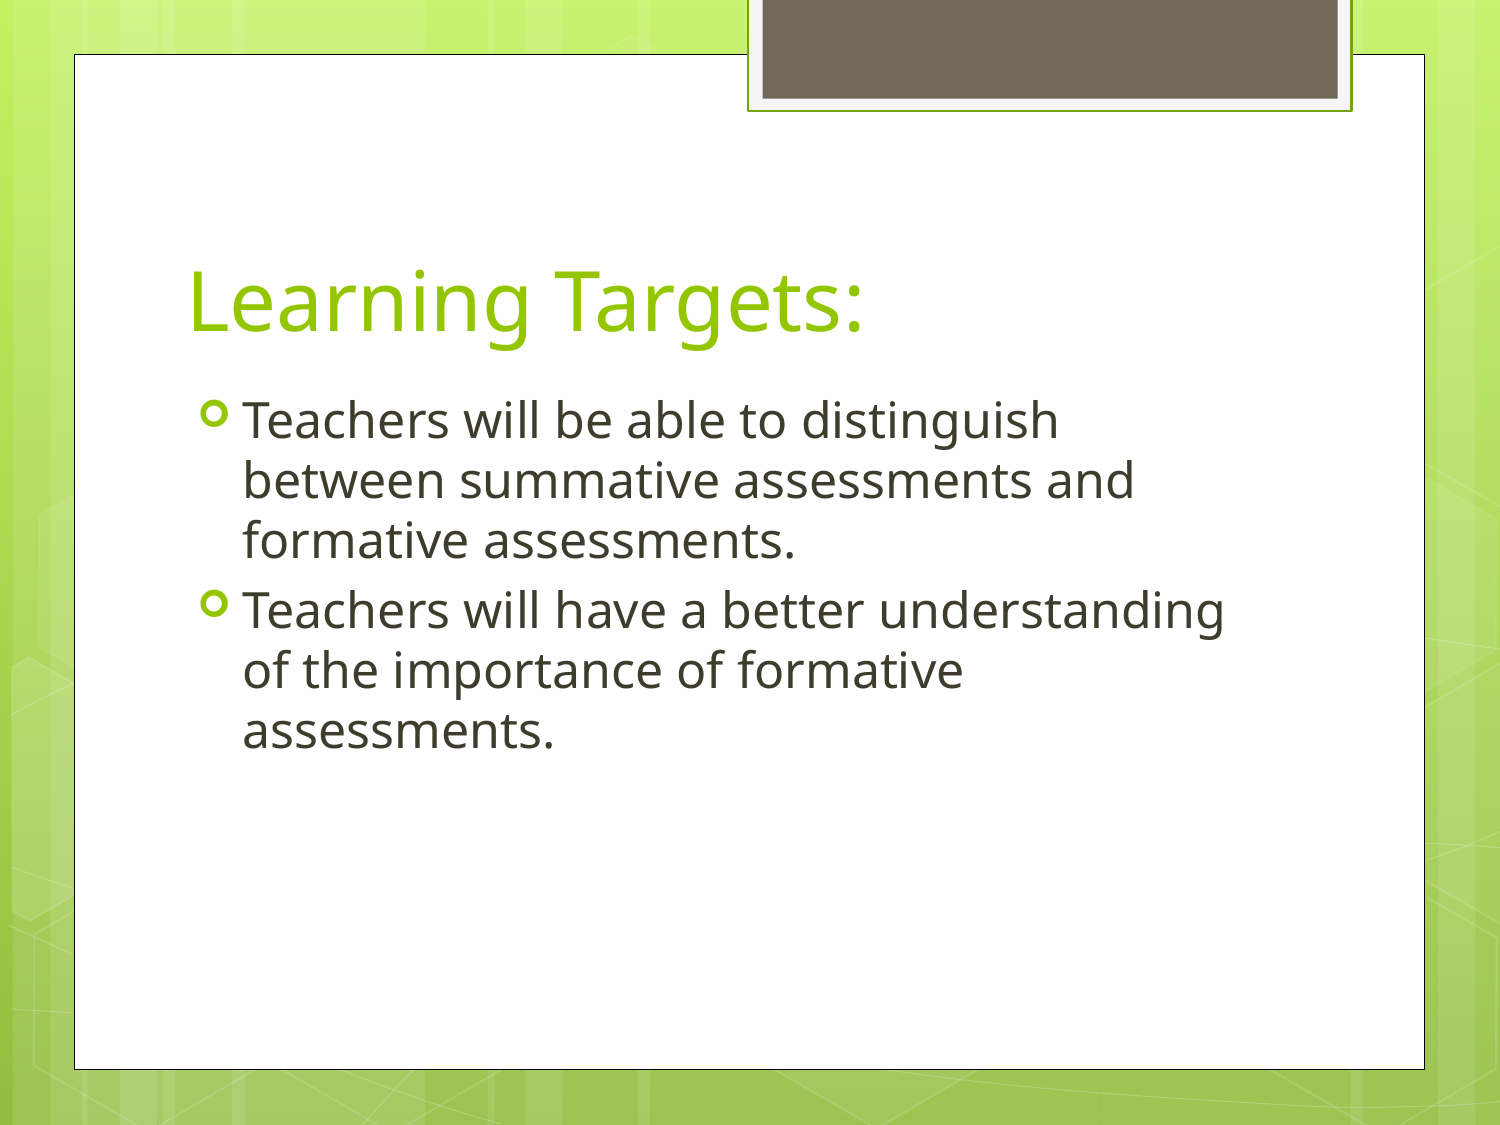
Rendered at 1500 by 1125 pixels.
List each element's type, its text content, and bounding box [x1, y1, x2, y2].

title Learning Targets: [171, 168, 1324, 357]
list Teachers will be able to distinguish between summative assessments and formative assessments. Teachers will have a better understanding of the importance of formative assessments. [171, 381, 1283, 957]
